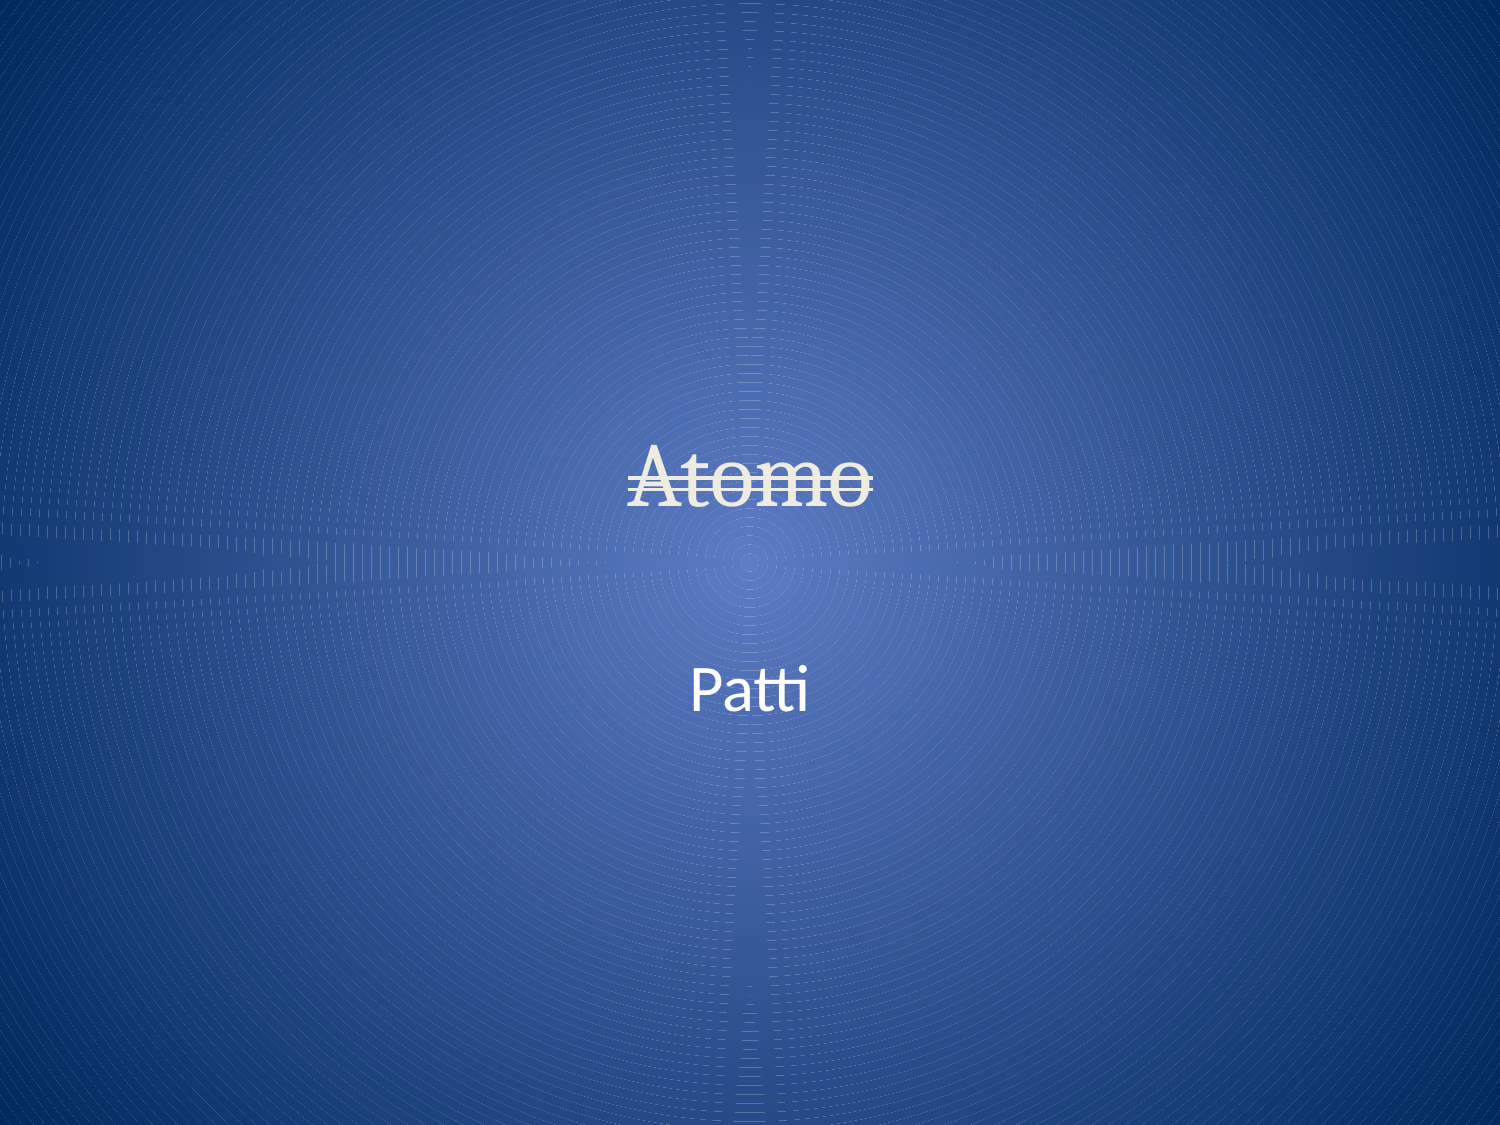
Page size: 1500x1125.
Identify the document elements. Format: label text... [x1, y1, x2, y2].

subtitle Patti [225, 637, 1275, 925]
title Atomo [112, 349, 1388, 591]
